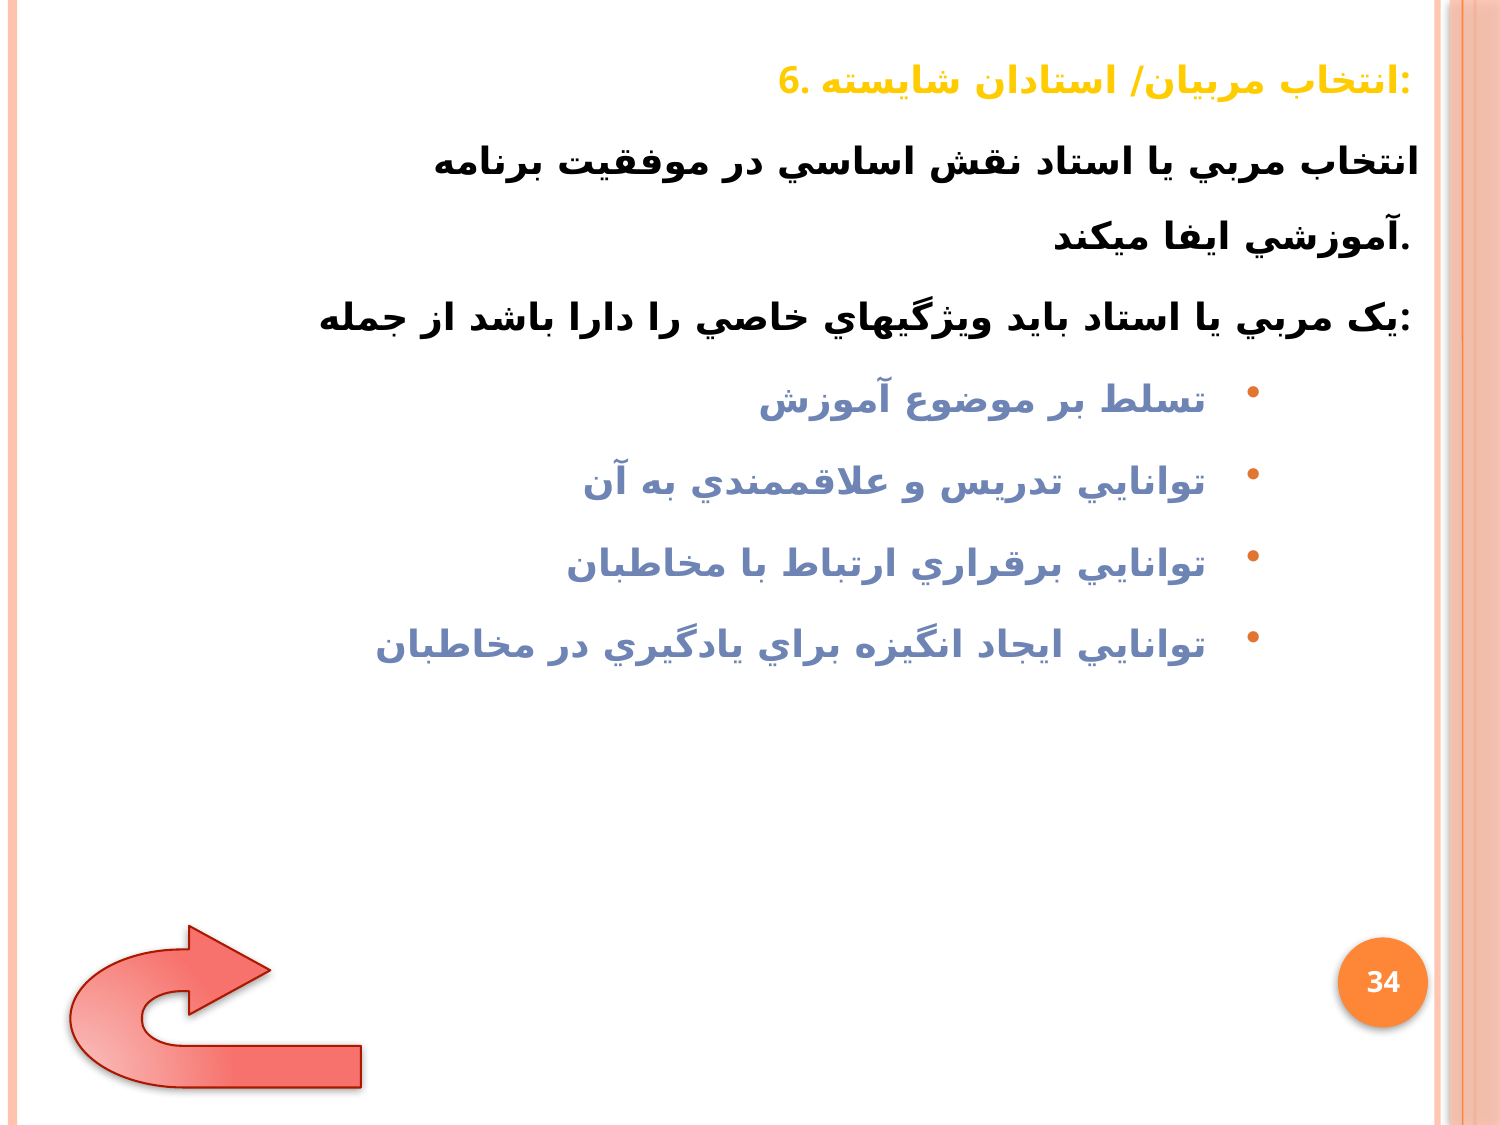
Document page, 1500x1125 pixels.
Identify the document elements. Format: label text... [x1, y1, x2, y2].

text_box [69, 924, 362, 1089]
slide_number 34 [1333, 940, 1434, 1027]
list 6. انتخاب مربيان/ استادان شايسته: انتخاب مربي يا استاد نقش اساسي در موفقيت برنامه‏ آموزشي ايفا مي‏کند. يک مربي يا استاد بايد ويژگي‏هاي خاصي را دارا باشد از جمله: تسلط بر موضوع آموزش توانايي تدريس و علاقممندي به آن توانايي برقراري ارتباط با مخاطبان توانايي ايجاد انگيزه براي يادگيري در مخاطبان [123, 19, 1436, 1033]
